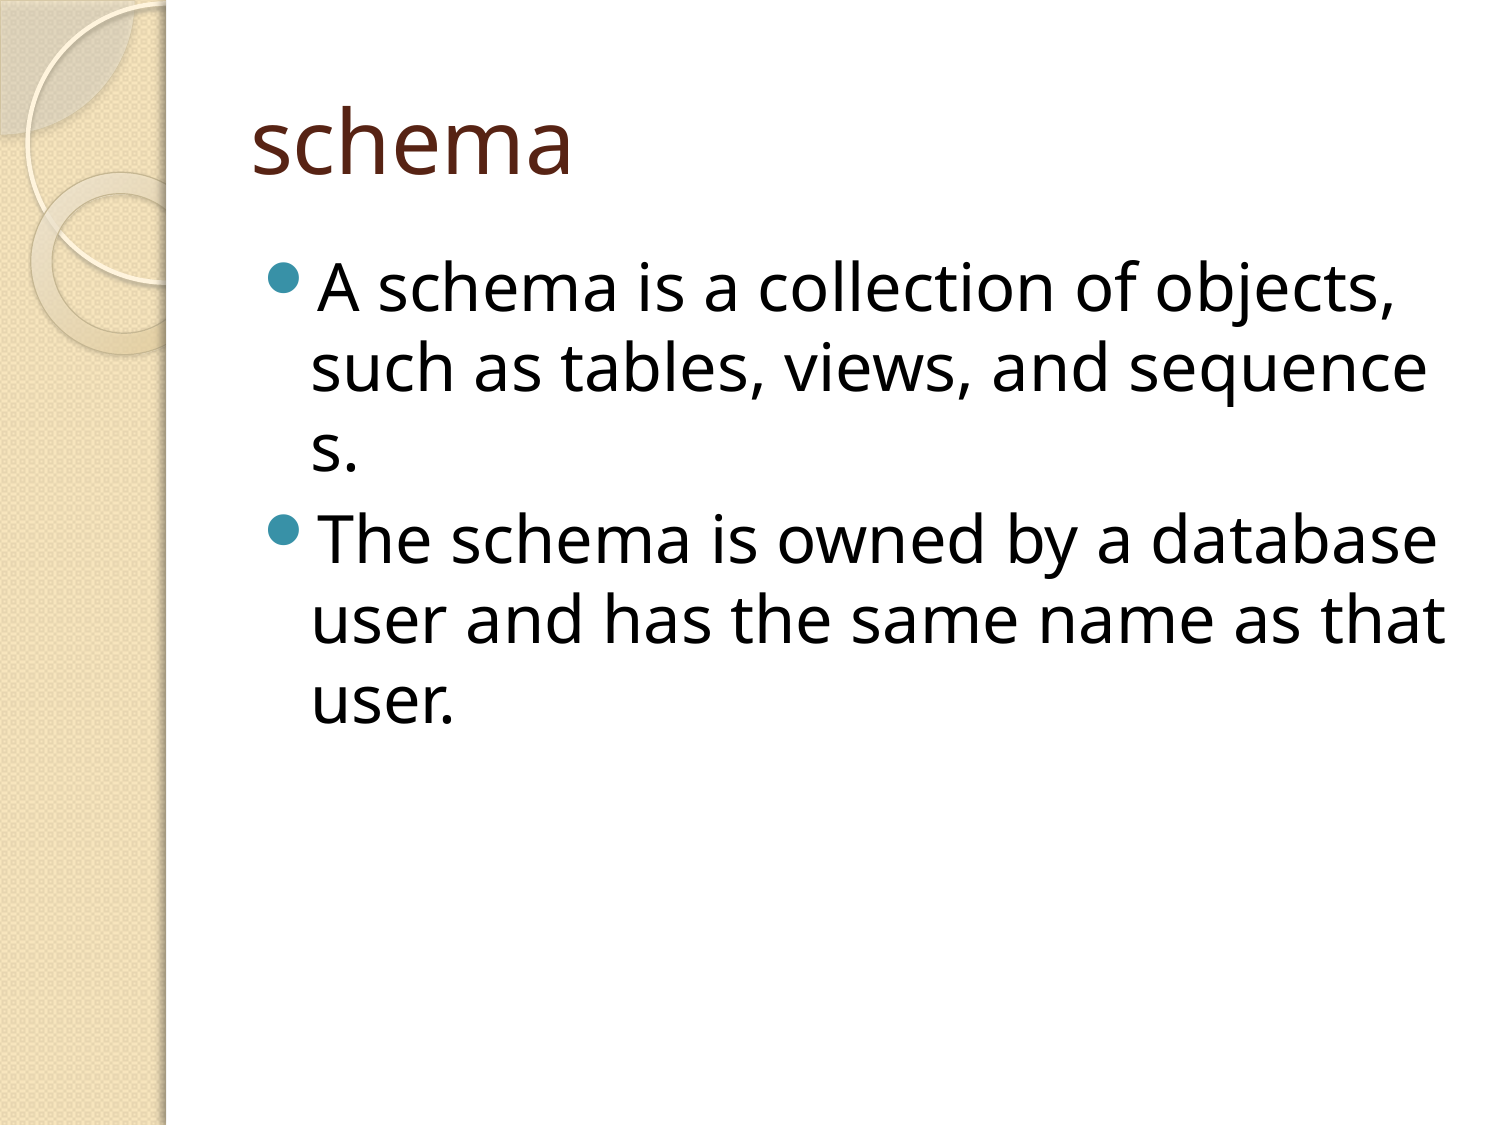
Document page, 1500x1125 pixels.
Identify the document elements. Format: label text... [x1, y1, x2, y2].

title schema [235, 45, 1466, 233]
list A schema is a collection of objects, such as tables, views, and sequence s. The schema is owned by a database user and has the same name as that user. [235, 237, 1466, 1025]
